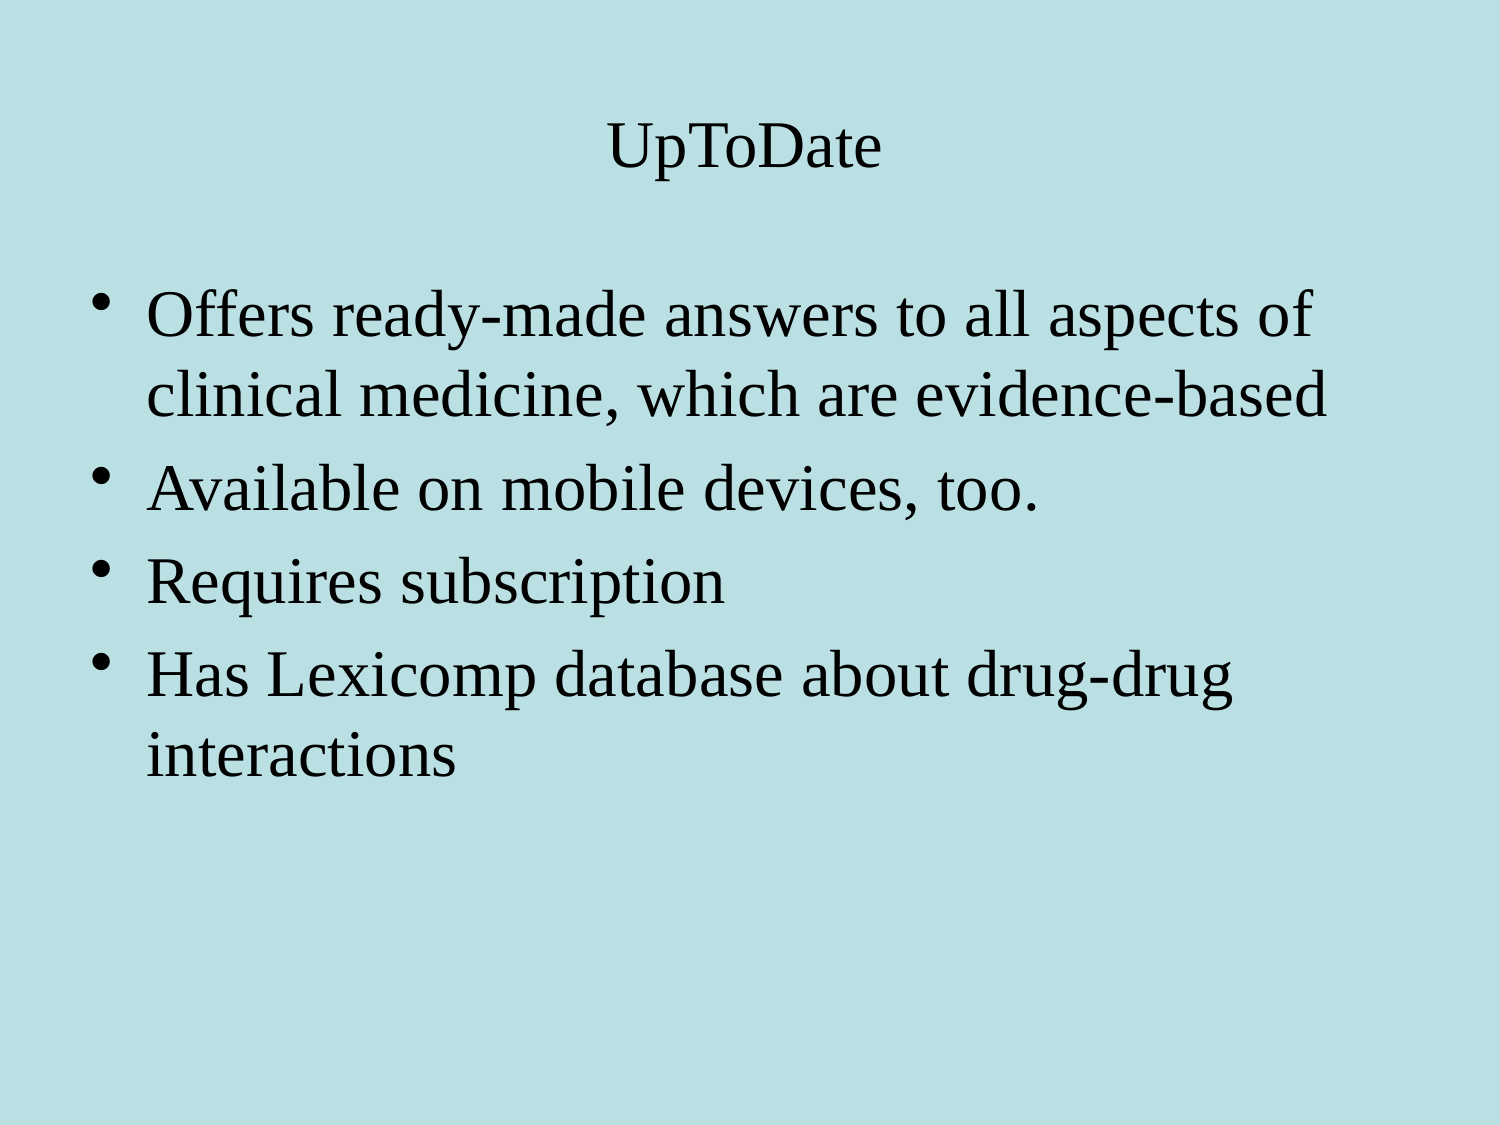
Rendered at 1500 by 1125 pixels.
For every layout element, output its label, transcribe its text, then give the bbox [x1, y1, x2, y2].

title UpToDate [70, 46, 1421, 235]
list Offers ready-made answers to all aspects of clinical medicine, which are evidence-based Available on mobile devices, too. Requires subscription Has Lexicomp database about drug-drug interactions [75, 262, 1425, 1005]
